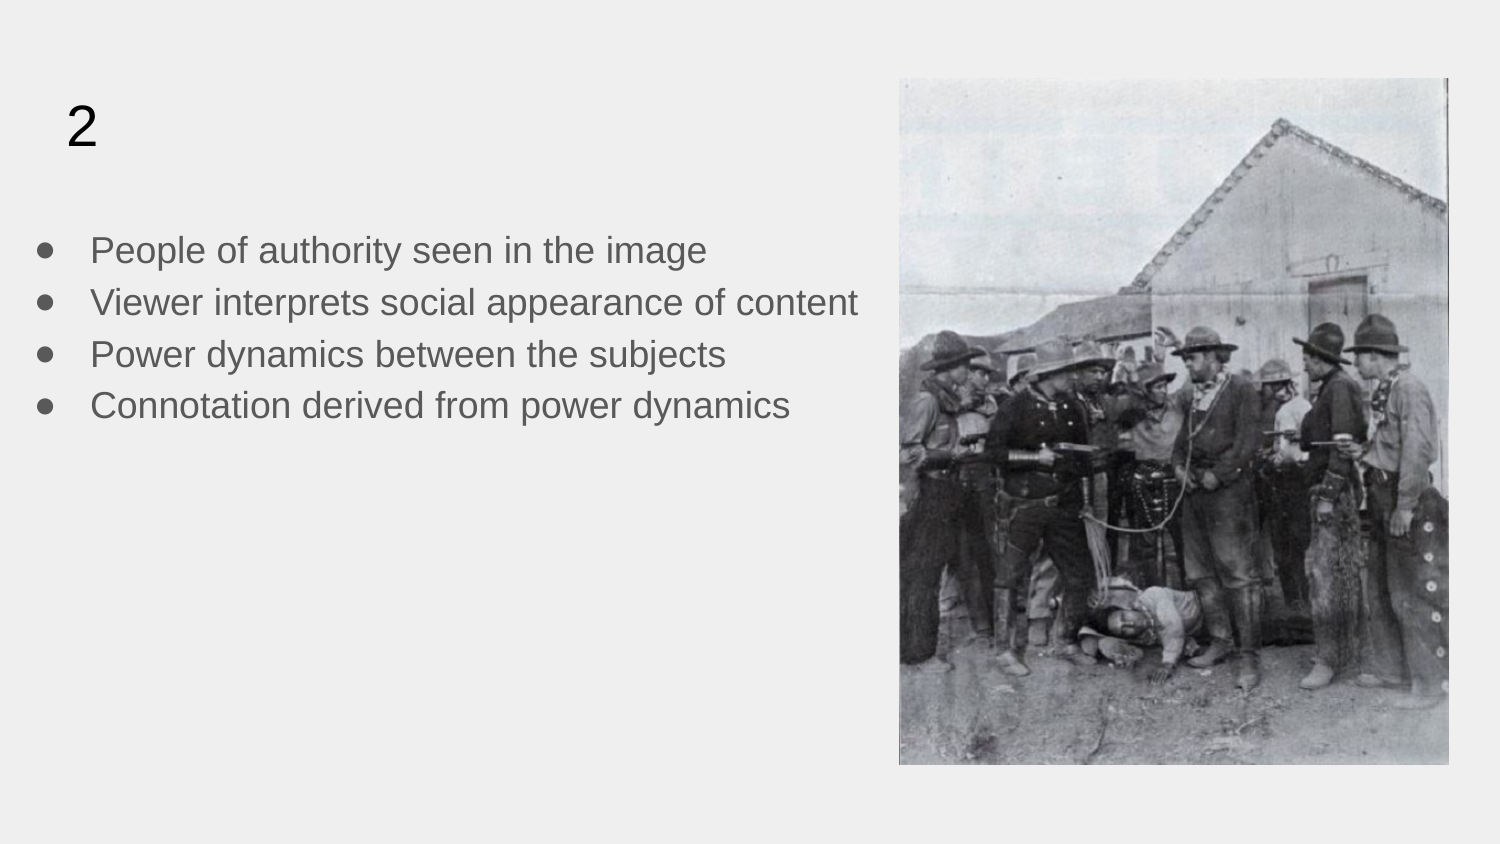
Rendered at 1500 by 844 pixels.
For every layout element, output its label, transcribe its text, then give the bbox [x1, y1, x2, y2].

title 2 [51, 72, 1449, 167]
picture [899, 78, 1450, 766]
list People of authority seen in the image Viewer interprets social appearance of content Power dynamics between the subjects Connotation derived from power dynamics [0, 204, 894, 766]
